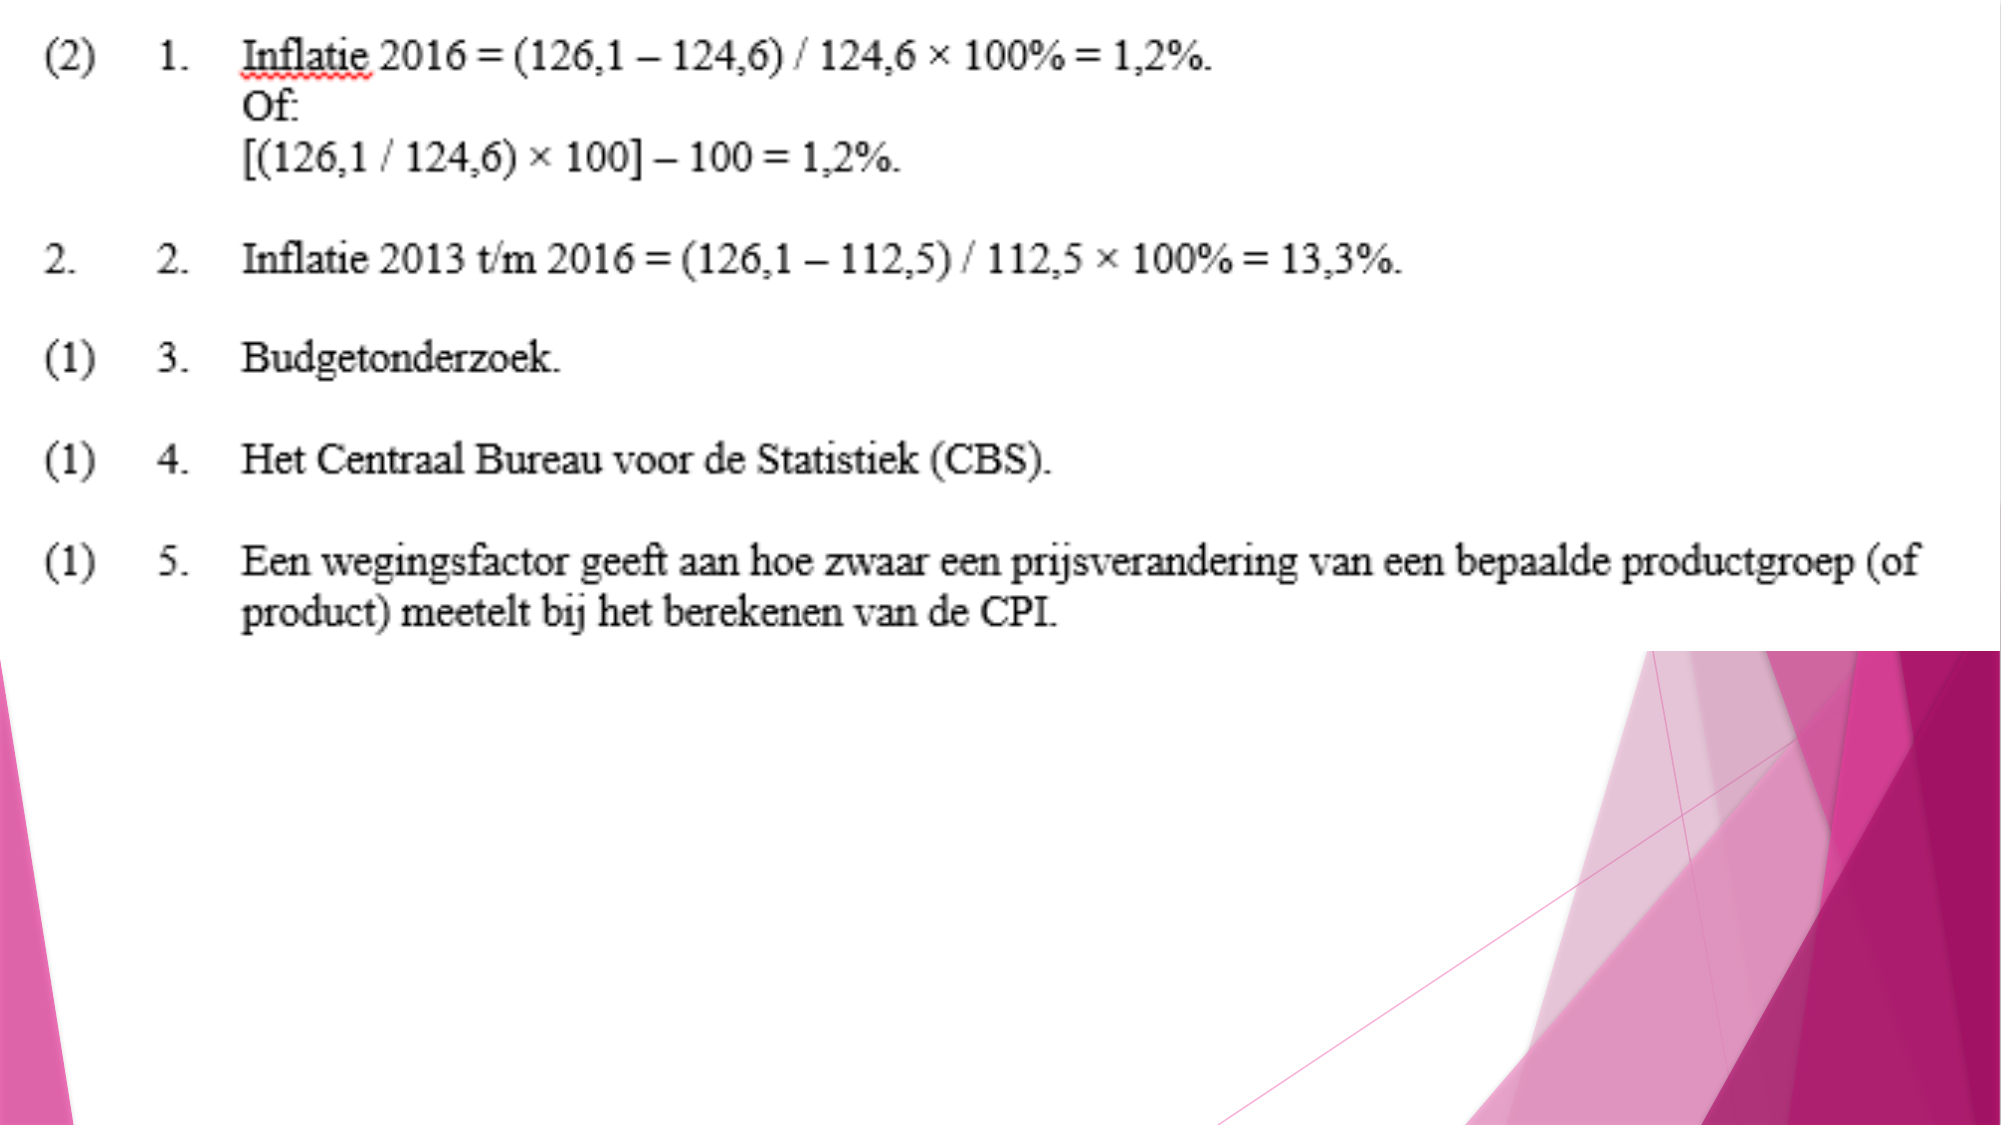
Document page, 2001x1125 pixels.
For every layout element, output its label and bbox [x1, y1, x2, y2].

picture [0, 0, 2000, 652]
